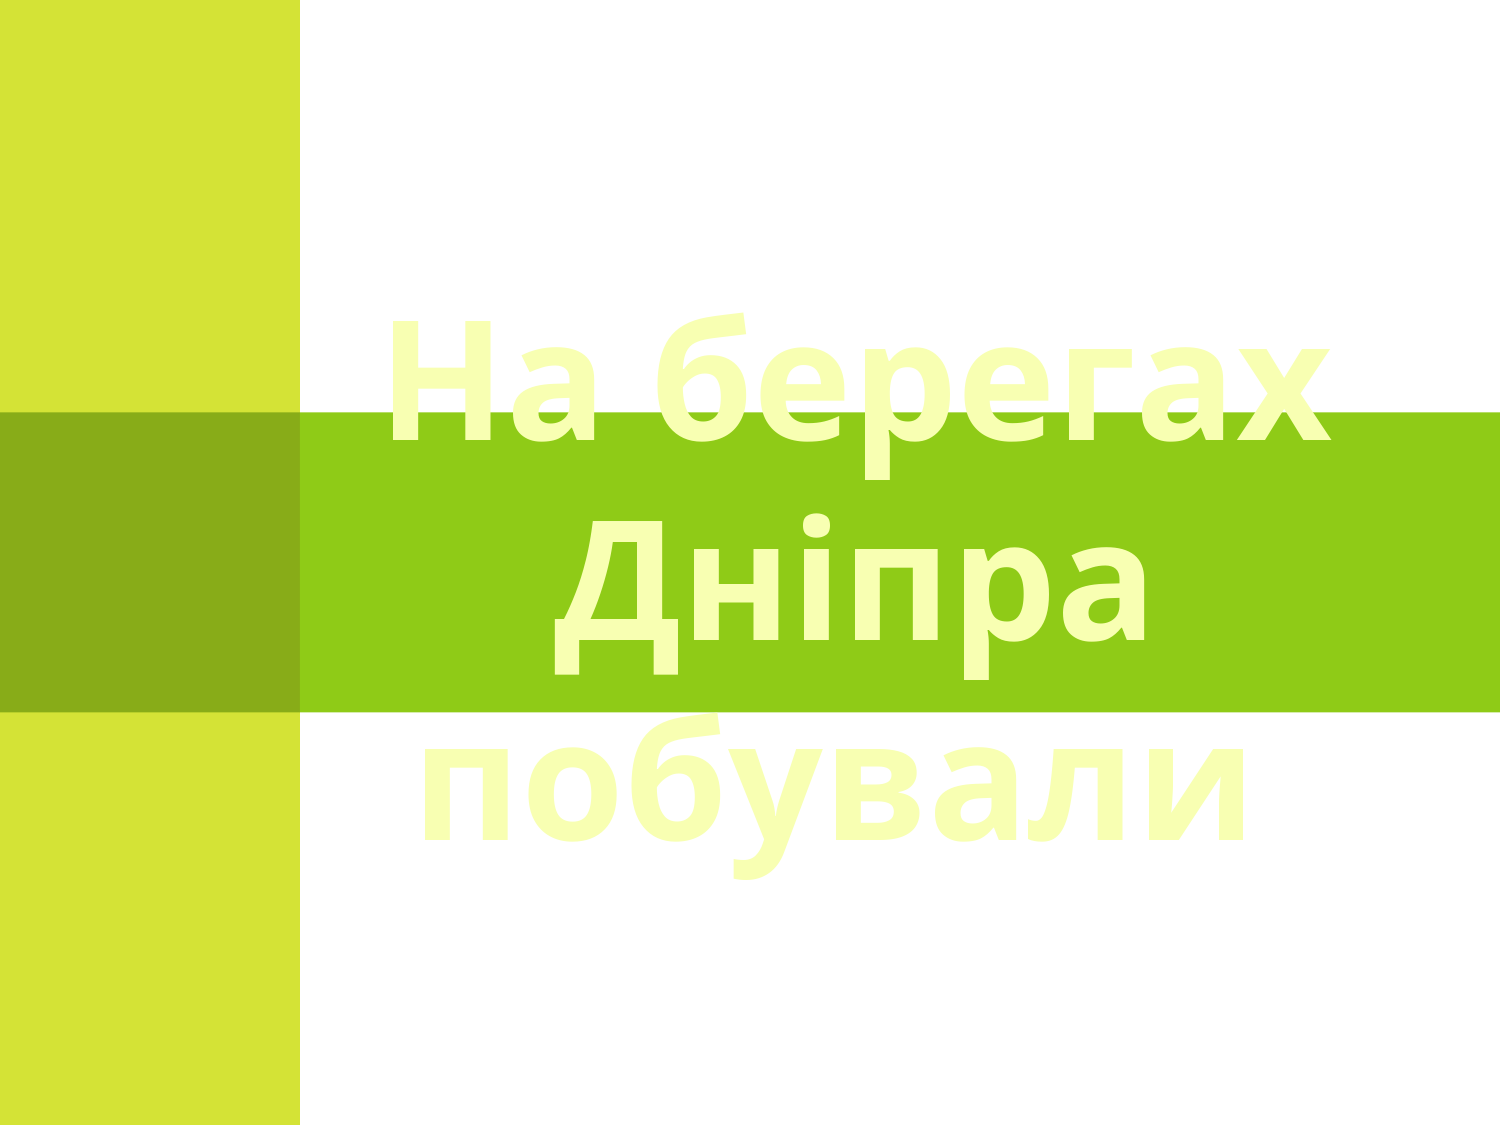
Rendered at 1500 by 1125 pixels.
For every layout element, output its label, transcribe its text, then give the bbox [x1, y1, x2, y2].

title На берегах Дніпра побували [312, 243, 1400, 882]
